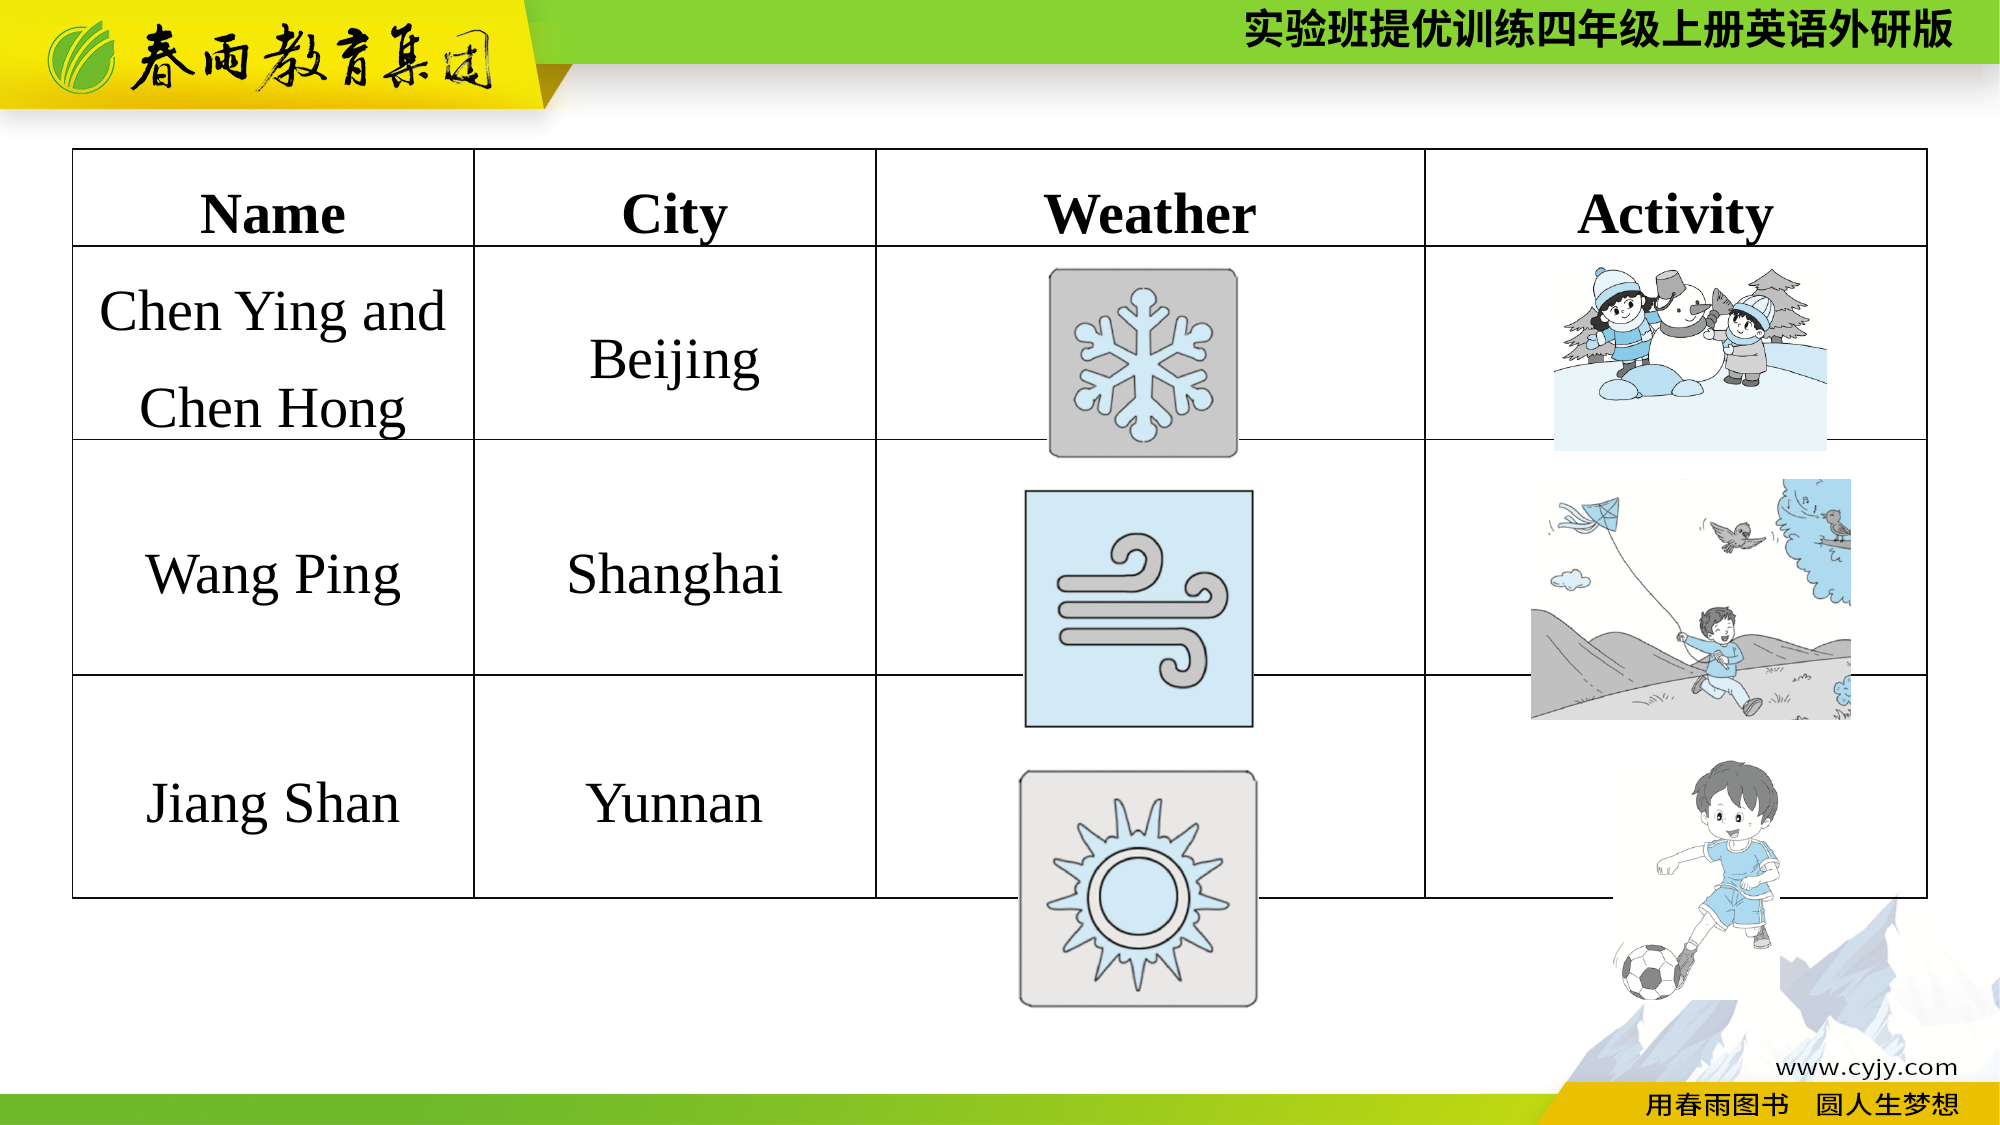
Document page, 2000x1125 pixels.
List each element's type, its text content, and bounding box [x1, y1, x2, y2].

table_cell [1426, 247, 1926, 439]
table_cell [1426, 440, 1926, 674]
table_cell [877, 247, 1424, 439]
table_header City [475, 150, 875, 245]
table_cell Jiang Shan [73, 676, 473, 897]
picture [0, 0, 2000, 1125]
table_cell Yunnan [475, 676, 875, 897]
table_cell [877, 440, 1424, 674]
table_cell Chen Ying and Chen Hong [73, 247, 473, 439]
table_cell Wang Ping [73, 440, 473, 674]
table_cell [1426, 676, 1926, 897]
table_cell [877, 676, 1424, 897]
table_header Activity [1426, 150, 1926, 245]
table_cell Shanghai [475, 440, 875, 674]
table_cell Beijing [475, 247, 875, 439]
table_header Name [73, 150, 473, 245]
table_header Weather [877, 150, 1424, 245]
